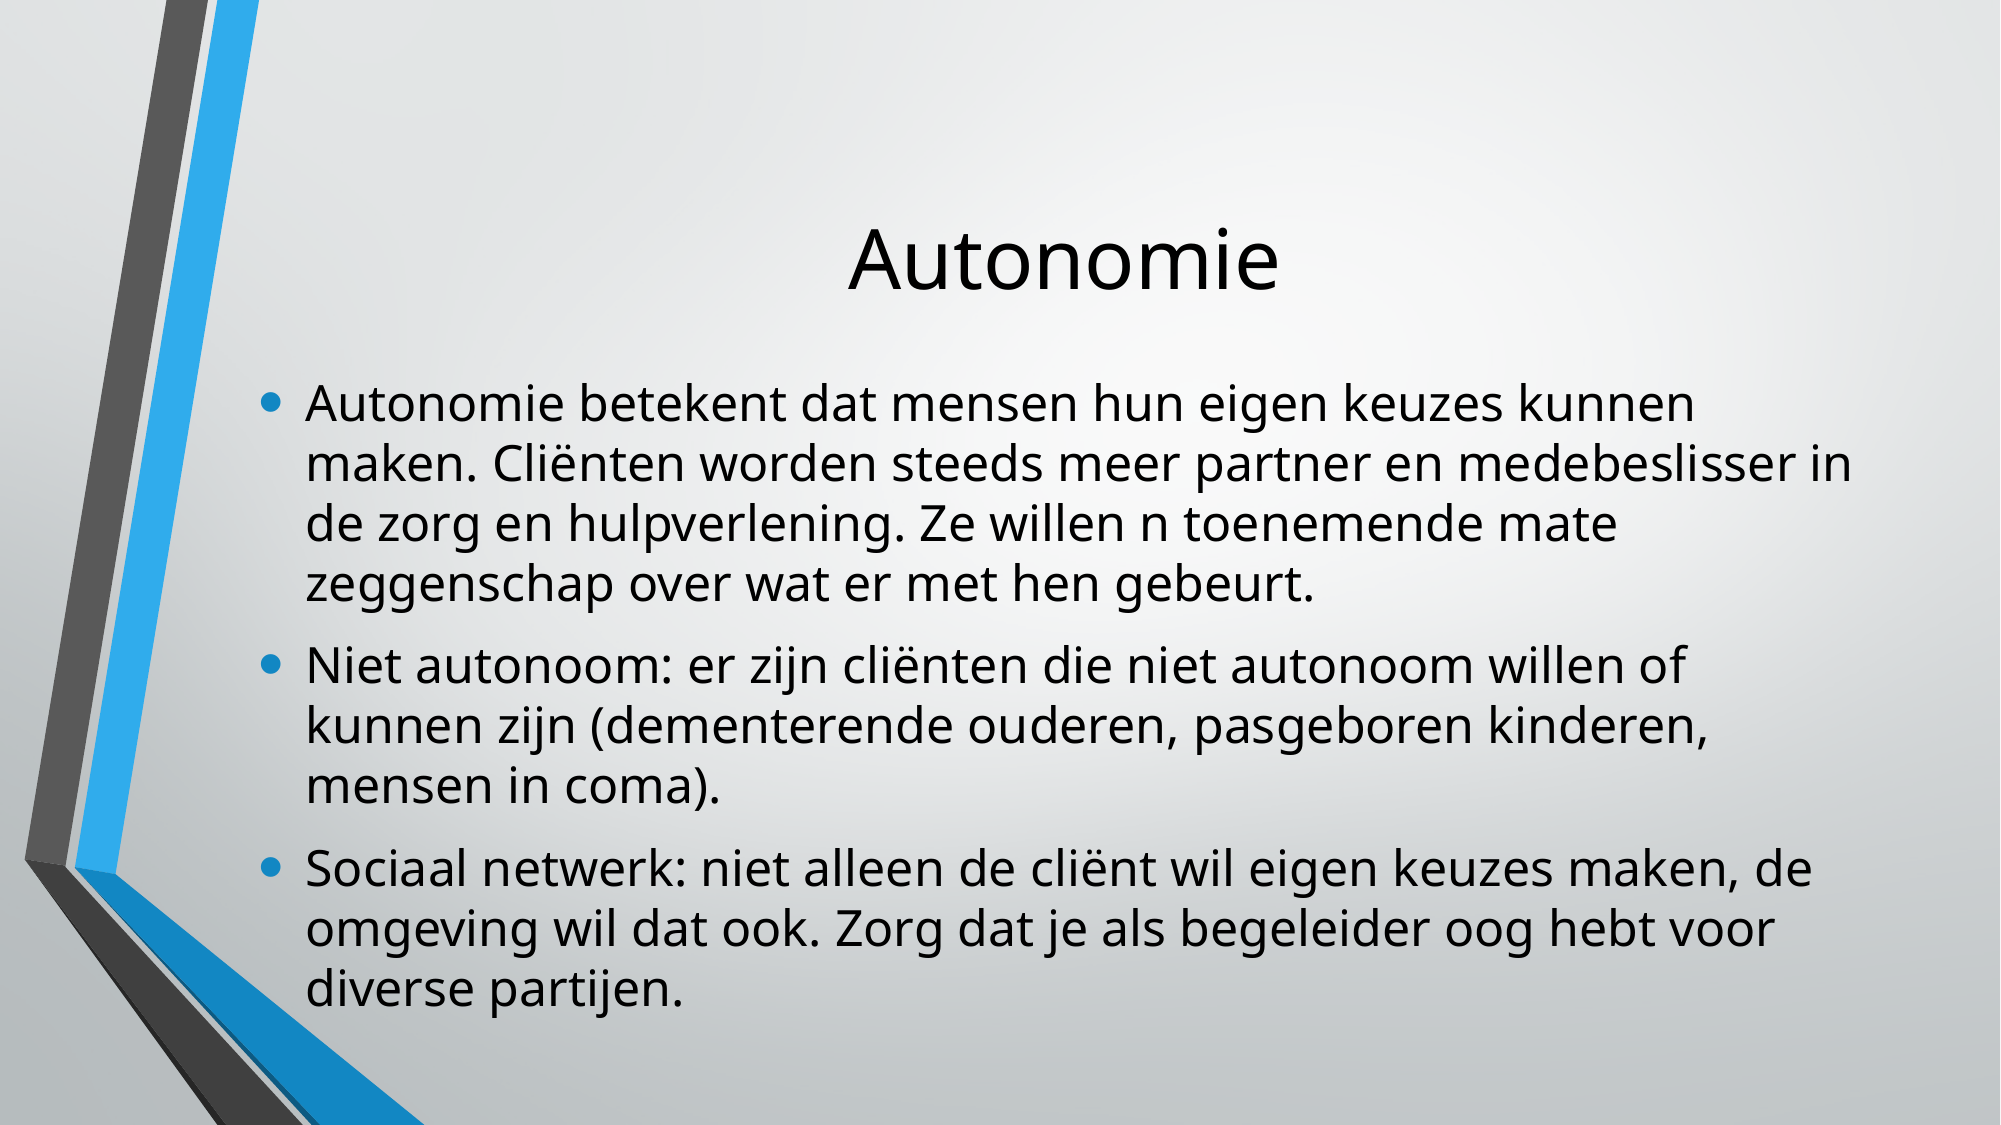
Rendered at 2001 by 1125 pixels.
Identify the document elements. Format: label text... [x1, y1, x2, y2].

list Autonomie betekent dat mensen hun eigen keuzes kunnen maken. Cliënten worden steeds meer partner en medebeslisser in de zorg en hulpverlening. Ze willen n toenemende mate zeggenschap over wat er met hen gebeurt. Niet autonoom: er zijn cliënten die niet autonoom willen of kunnen zijn (dementerende ouderen, pasgeboren kinderen, mensen in coma). Sociaal netwerk: niet alleen de cliënt wil eigen keuzes maken, de omgeving wil dat ook. Zorg dat je als begeleider oog hebt voor diverse partijen. [243, 437, 1887, 950]
title Autonomie [243, 112, 1887, 400]
